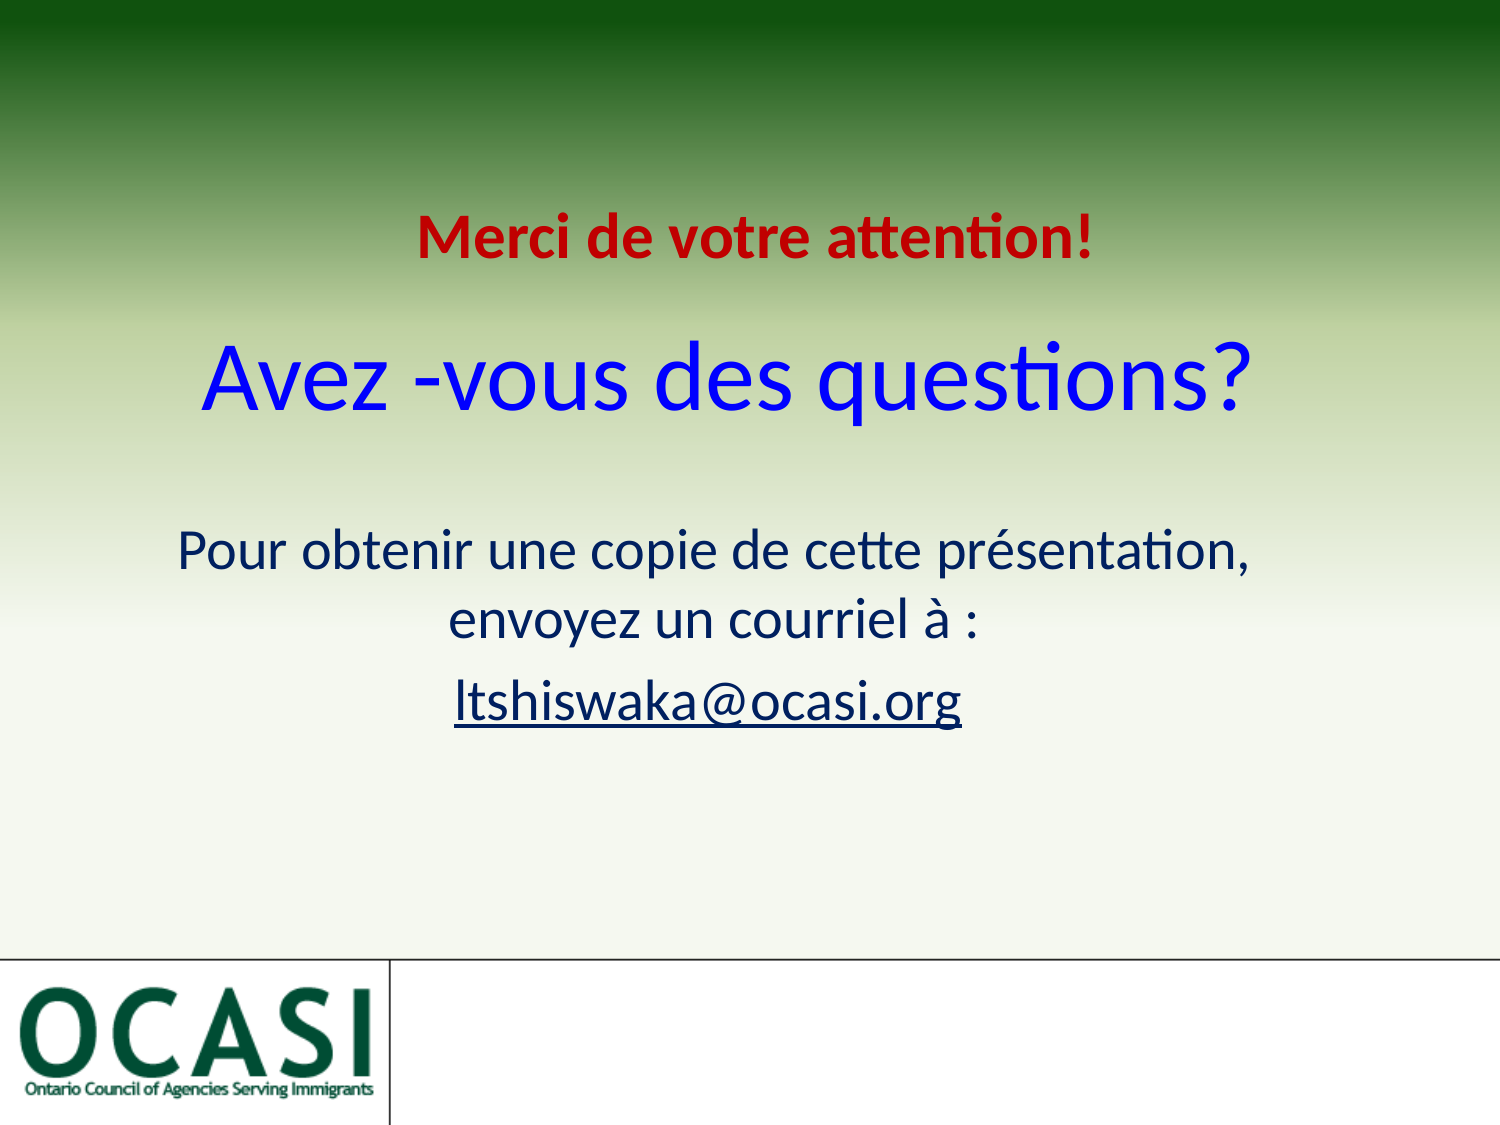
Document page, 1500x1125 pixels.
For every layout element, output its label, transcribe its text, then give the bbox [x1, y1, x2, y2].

title Merci de votre attention! [81, 186, 1432, 374]
list Pour obtenir une copie de cette présentation, envoyez un courriel à : ltshiswaka@ocasi.org [147, 503, 1282, 752]
picture [0, 0, 1500, 1125]
text_box Avez -vous des questions? [64, 302, 1415, 421]
